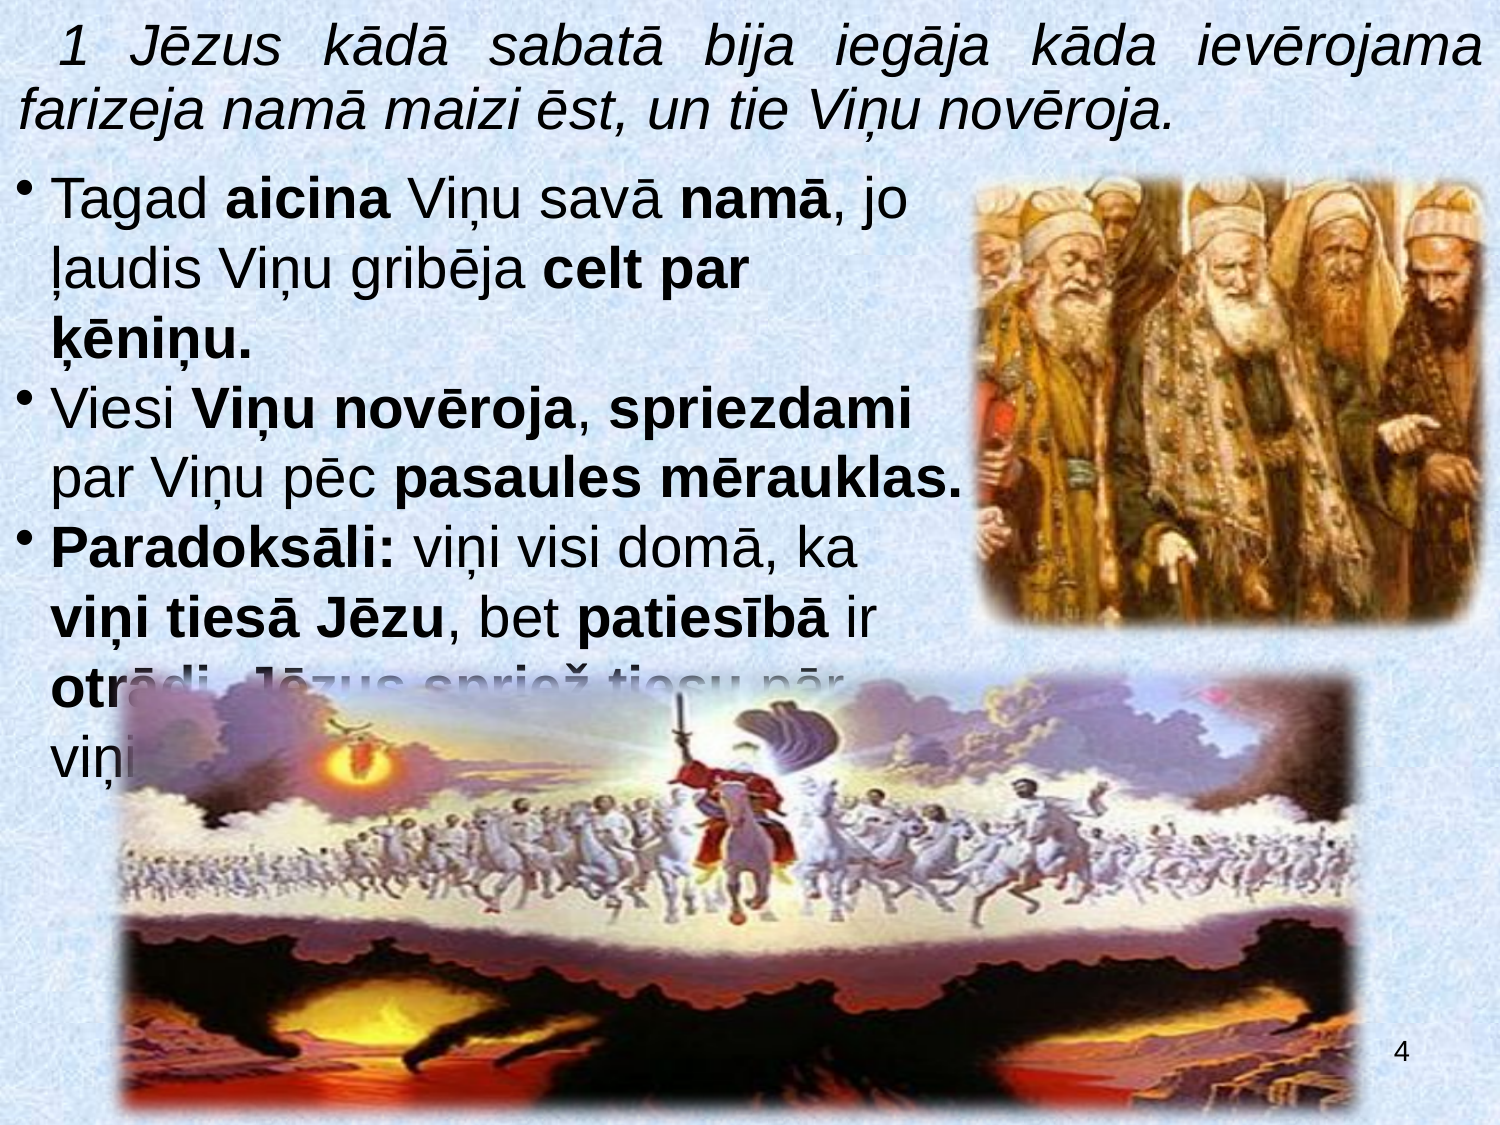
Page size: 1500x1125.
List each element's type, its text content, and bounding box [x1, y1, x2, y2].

text_box Tagad aicina Viņu savā namā, jo ļaudis Viņu gribēja celt par ķēniņu. Viesi Viņu novēroja, spriezdami par Viņu pēc pasaules mērauklas. Paradoksāli: viņi visi domā, ka viņi tiesā Jēzu, bet patiesībā ir otrādi, Jēzus spriež tiesu pār viņiem. [0, 152, 985, 797]
picture [0, 163, 1500, 1125]
slide_number 4 [1377, 1024, 1426, 1103]
list 1 Jēzus kādā sabatā bija iegāja kāda ievērojama farizeja namā maizi ēst, un tie Viņu novēroja. [0, 0, 1500, 163]
